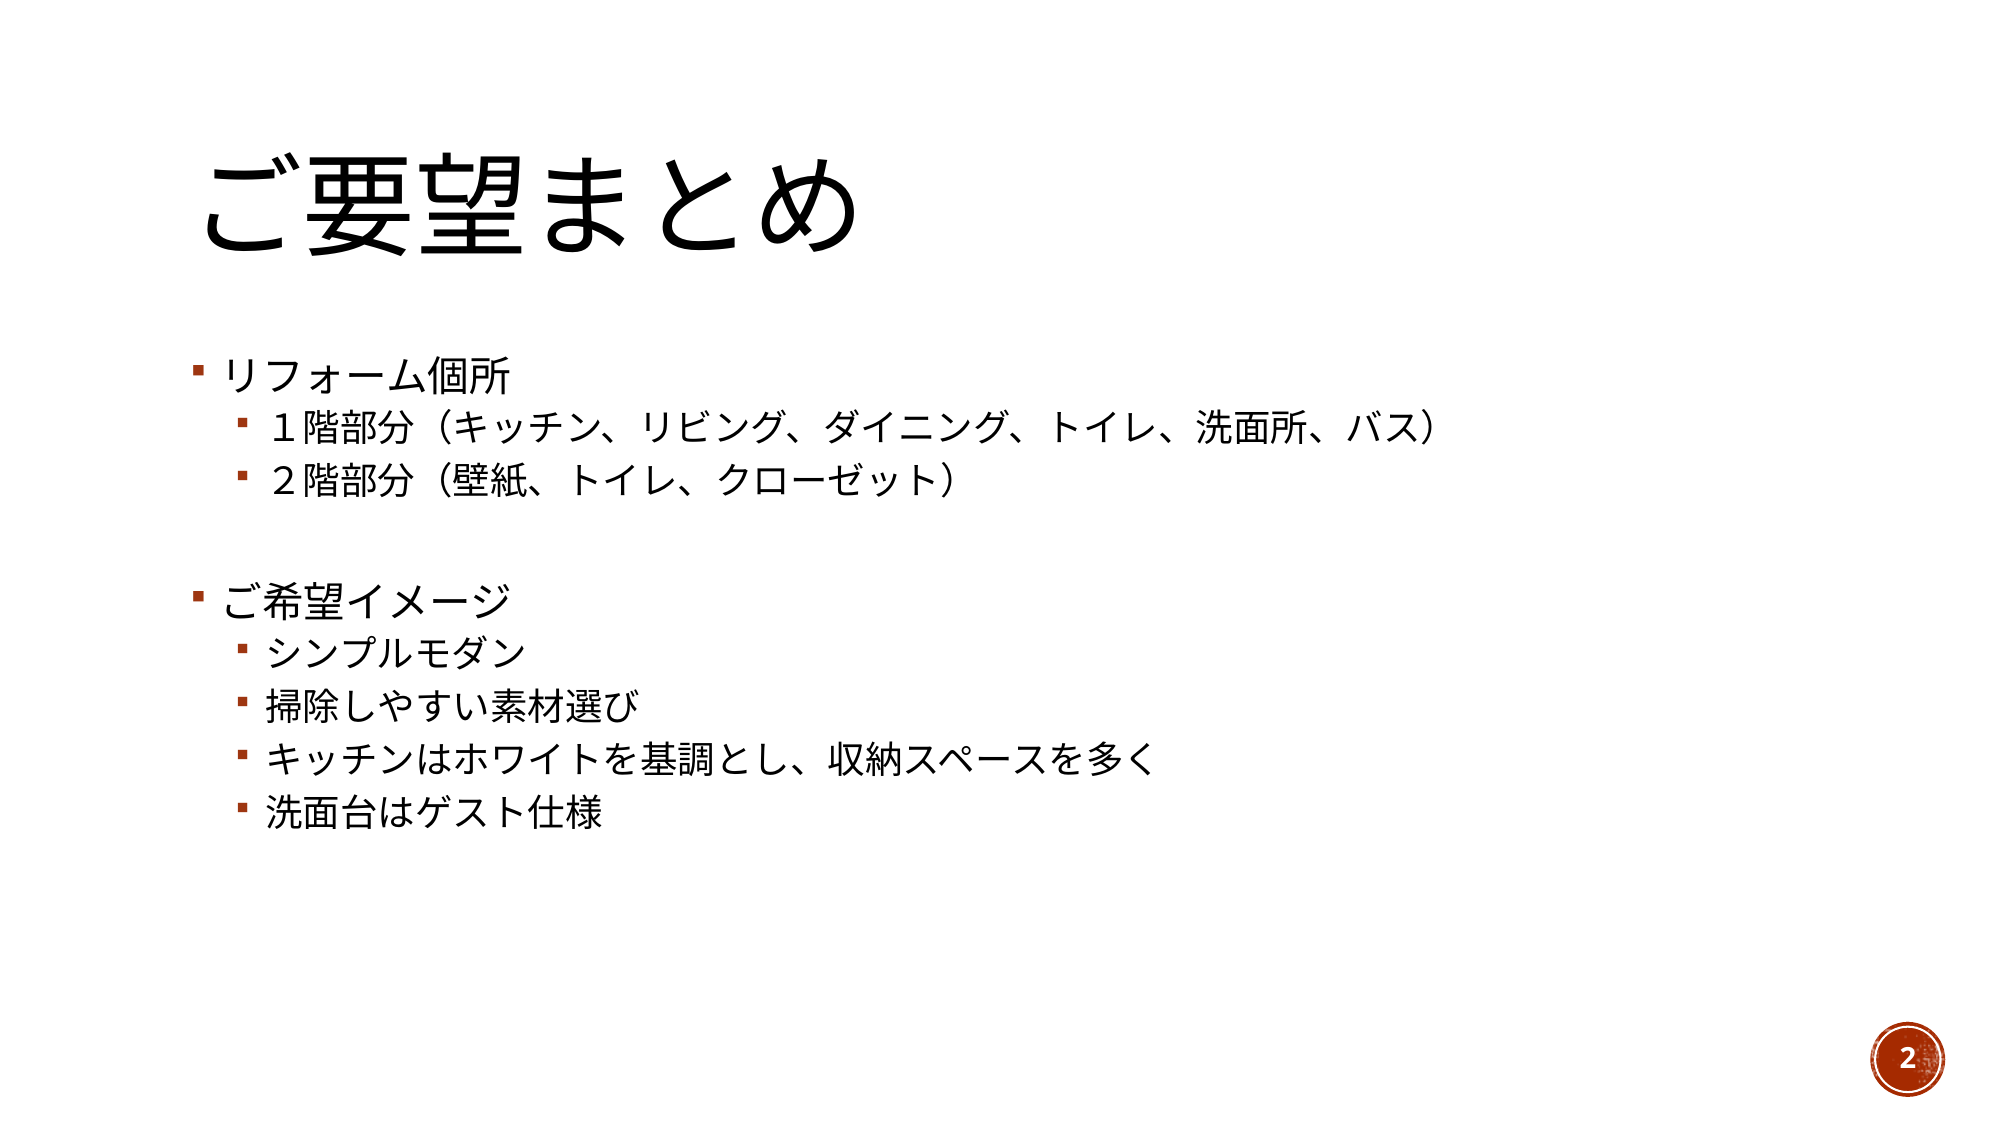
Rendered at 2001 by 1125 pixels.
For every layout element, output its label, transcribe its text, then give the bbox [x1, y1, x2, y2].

slide_number 2 [1855, 1028, 1961, 1089]
title ご要望まとめ [175, 79, 1826, 344]
list リフォーム個所 １階部分（キッチン、リビング、ダイニング、トイレ、洗面所、バス） ２階部分（壁紙、トイレ、クローゼット） ご希望イメージ シンプルモダン 掃除しやすい素材選び キッチンはホワイトを基調とし、収納スペースを多く 洗面台はゲスト仕様 [175, 348, 1826, 1013]
